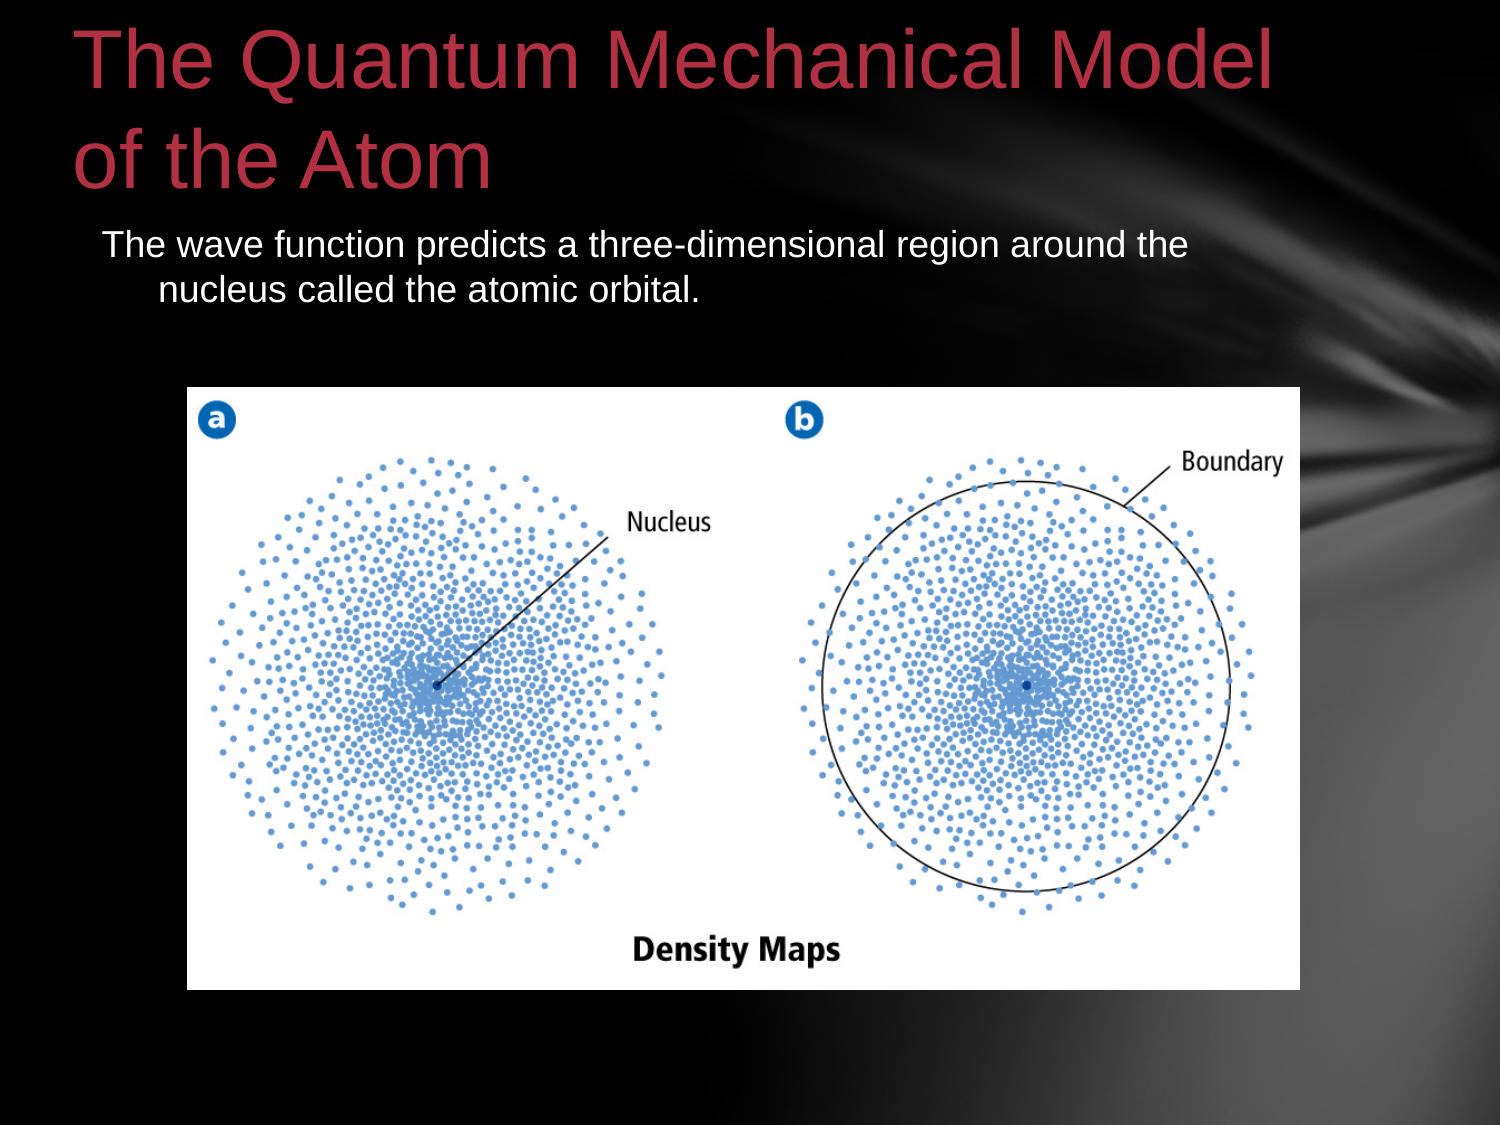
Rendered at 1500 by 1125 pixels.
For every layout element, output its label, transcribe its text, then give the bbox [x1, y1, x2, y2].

title The Quantum Mechanical Model of the Atom [57, 0, 1318, 213]
text_box The wave function predicts a three-dimensional region around the nucleus called the atomic orbital. [86, 213, 1300, 318]
picture [187, 387, 1300, 990]
